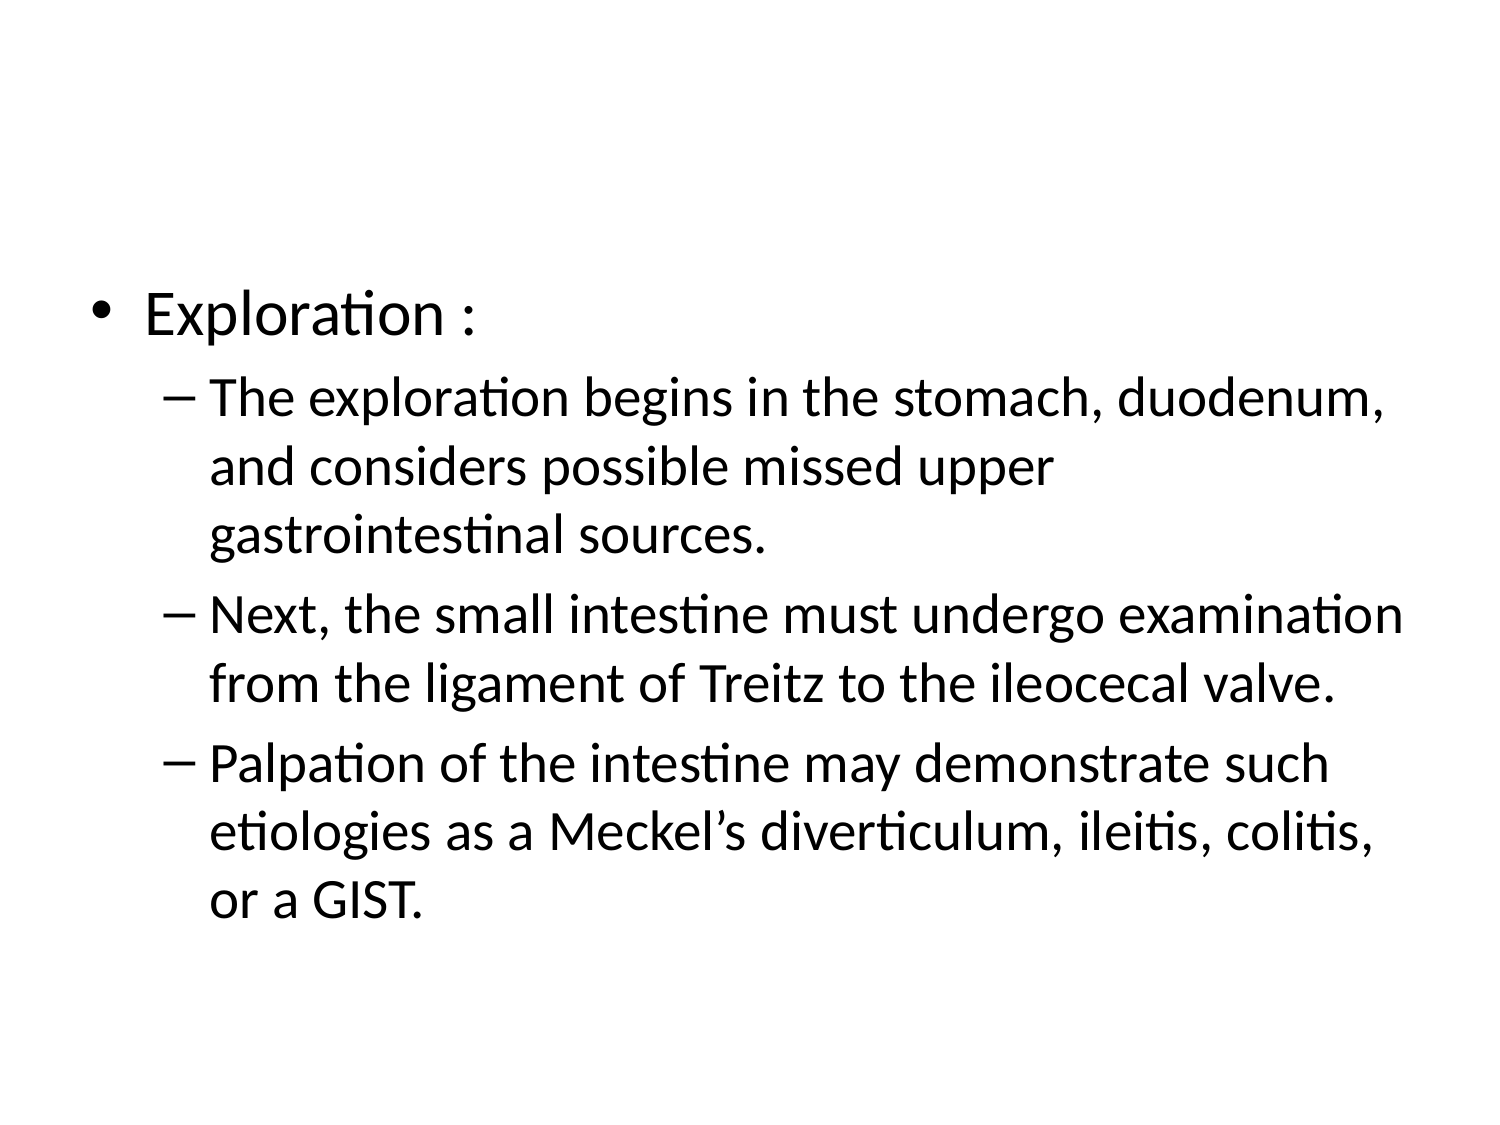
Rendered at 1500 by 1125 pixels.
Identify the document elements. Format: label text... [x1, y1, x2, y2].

list Exploration : The exploration begins in the stomach, duodenum, and considers possible missed upper gastrointestinal sources. Next, the small intestine must undergo examination from the ligament of Treitz to the ileocecal valve. Palpation of the intestine may demonstrate such etiologies as a Meckel’s diverticulum, ileitis, colitis, or a GIST. [75, 262, 1425, 1005]
